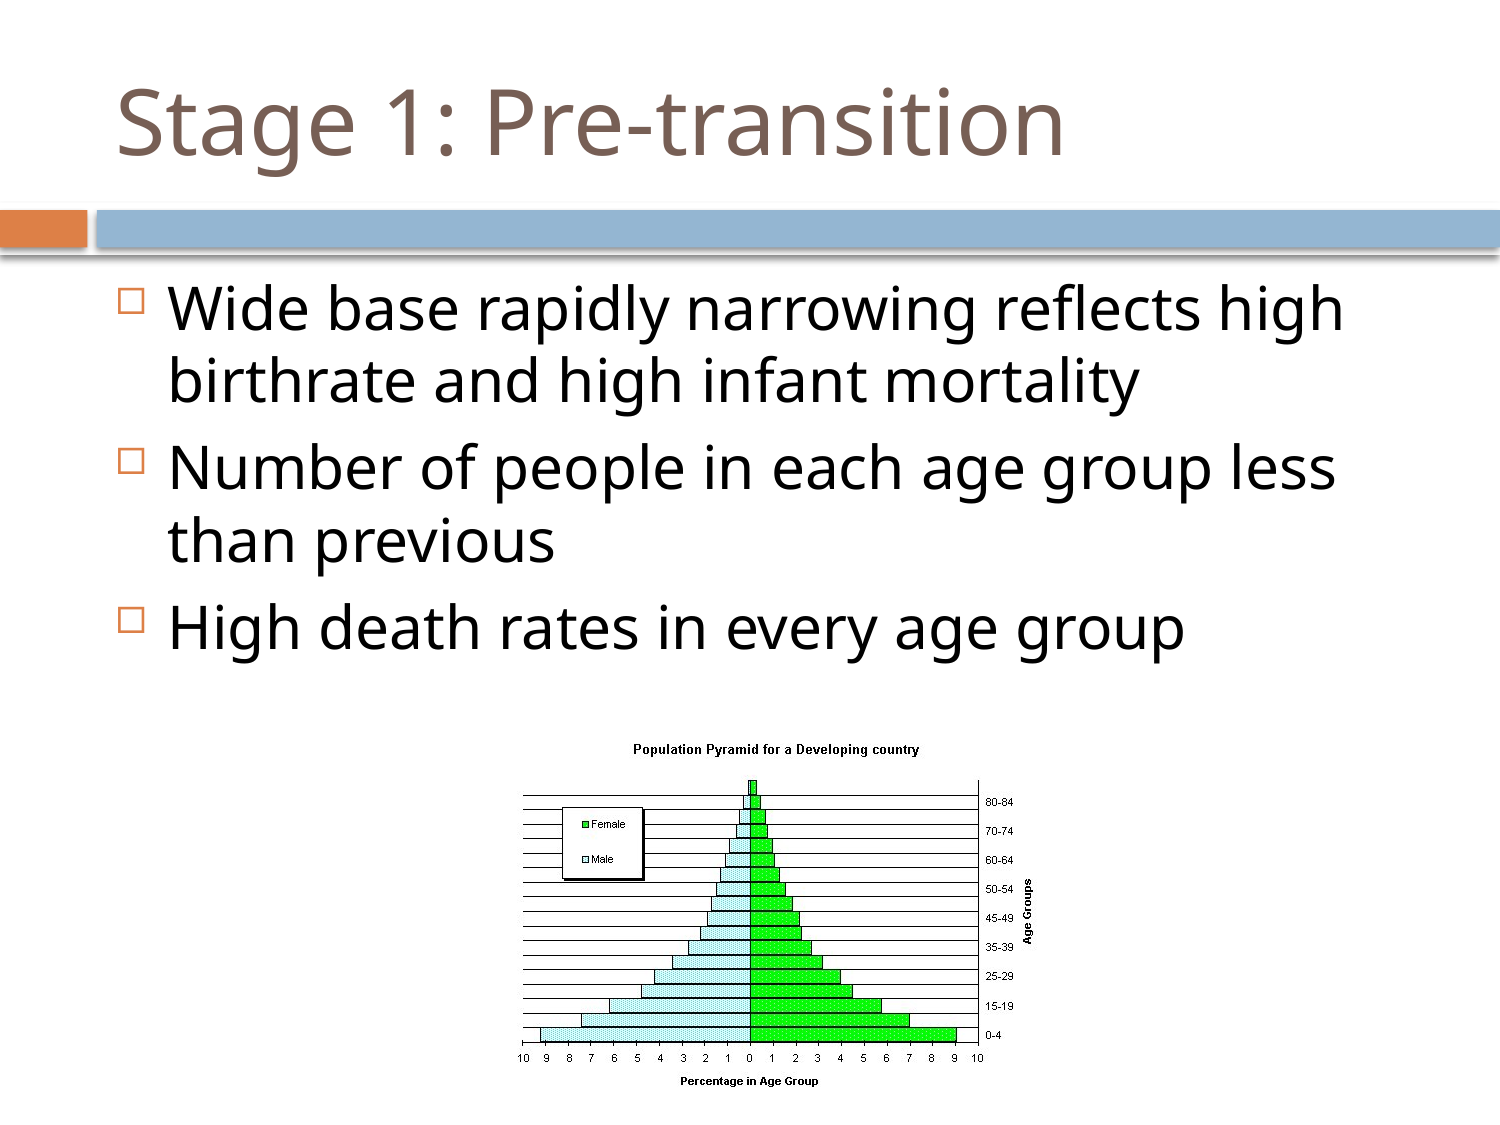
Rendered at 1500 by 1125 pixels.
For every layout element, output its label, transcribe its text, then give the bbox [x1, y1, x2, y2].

list Wide base rapidly narrowing reflects high birthrate and high infant mortality Number of people in each age group less than previous High death rates in every age group [100, 262, 1438, 1000]
title Stage 1: Pre-transition [100, 37, 1438, 200]
picture [501, 727, 1048, 1102]
